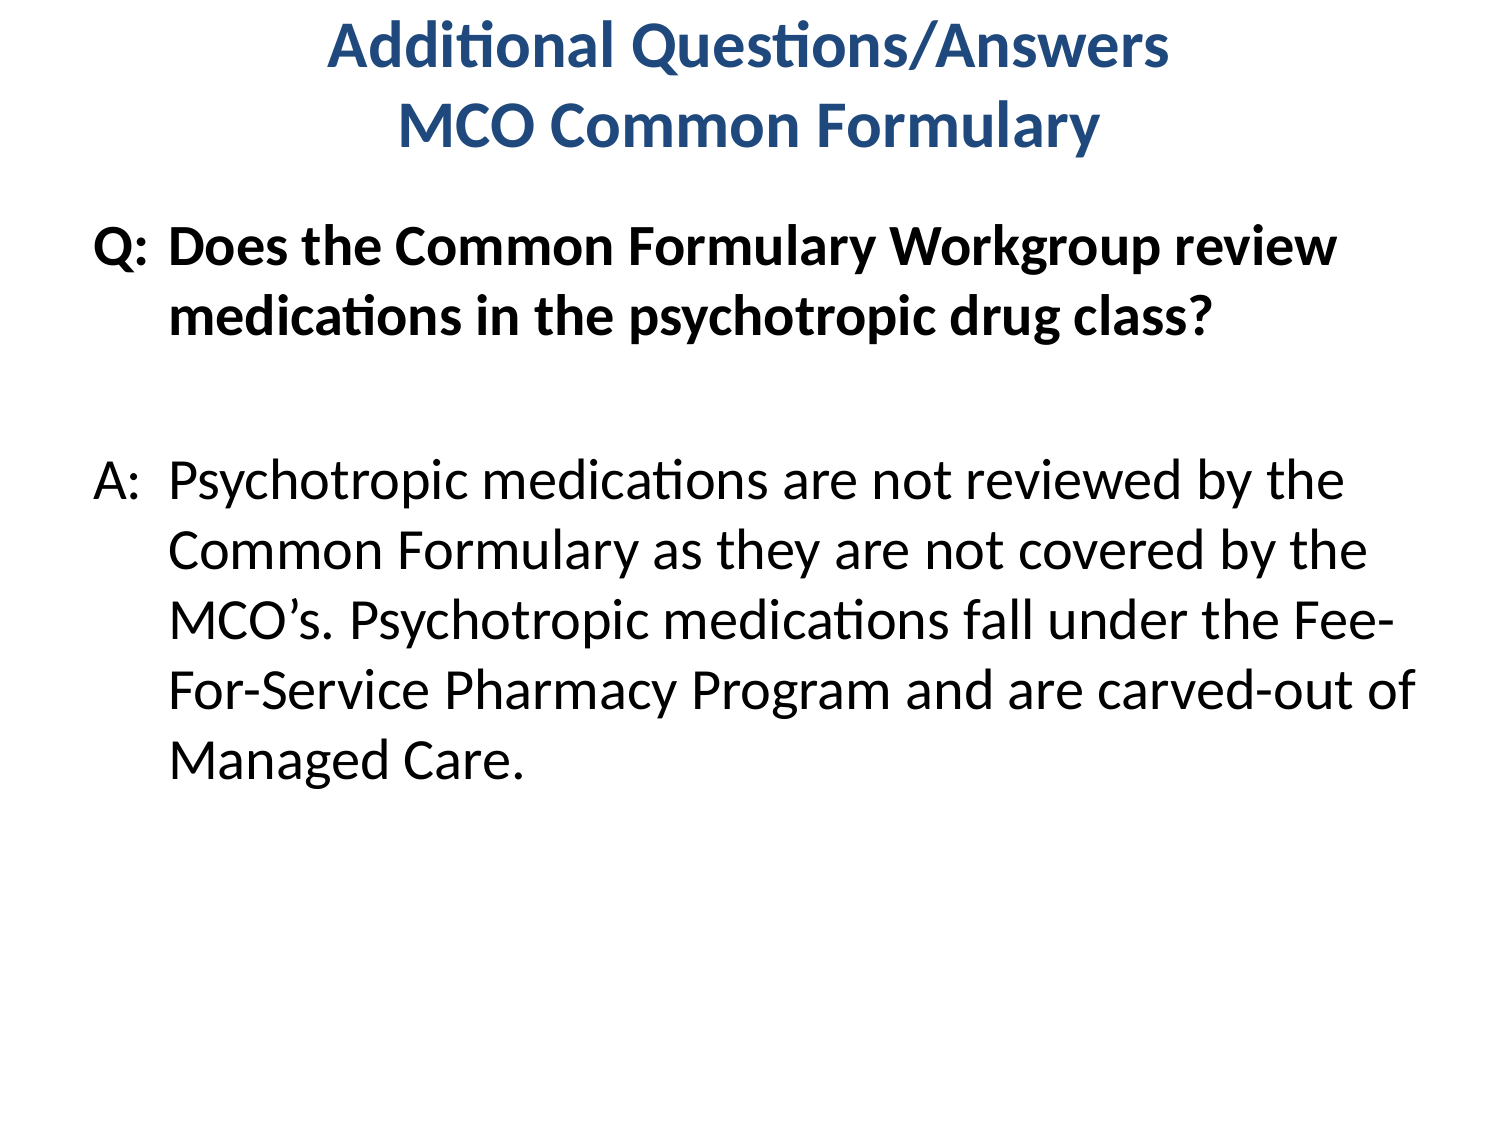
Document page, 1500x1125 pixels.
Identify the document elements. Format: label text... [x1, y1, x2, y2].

list Q: Does the Common Formulary Workgroup review medications in the psychotropic drug class? A: Psychotropic medications are not reviewed by the Common Formulary as they are not covered by the MCO’s. Psychotropic medications fall under the Fee-For-Service Pharmacy Program and are carved-out of Managed Care. [78, 200, 1450, 1038]
title Additional Questions/Answers MCO Common Formulary [49, 37, 1450, 125]
